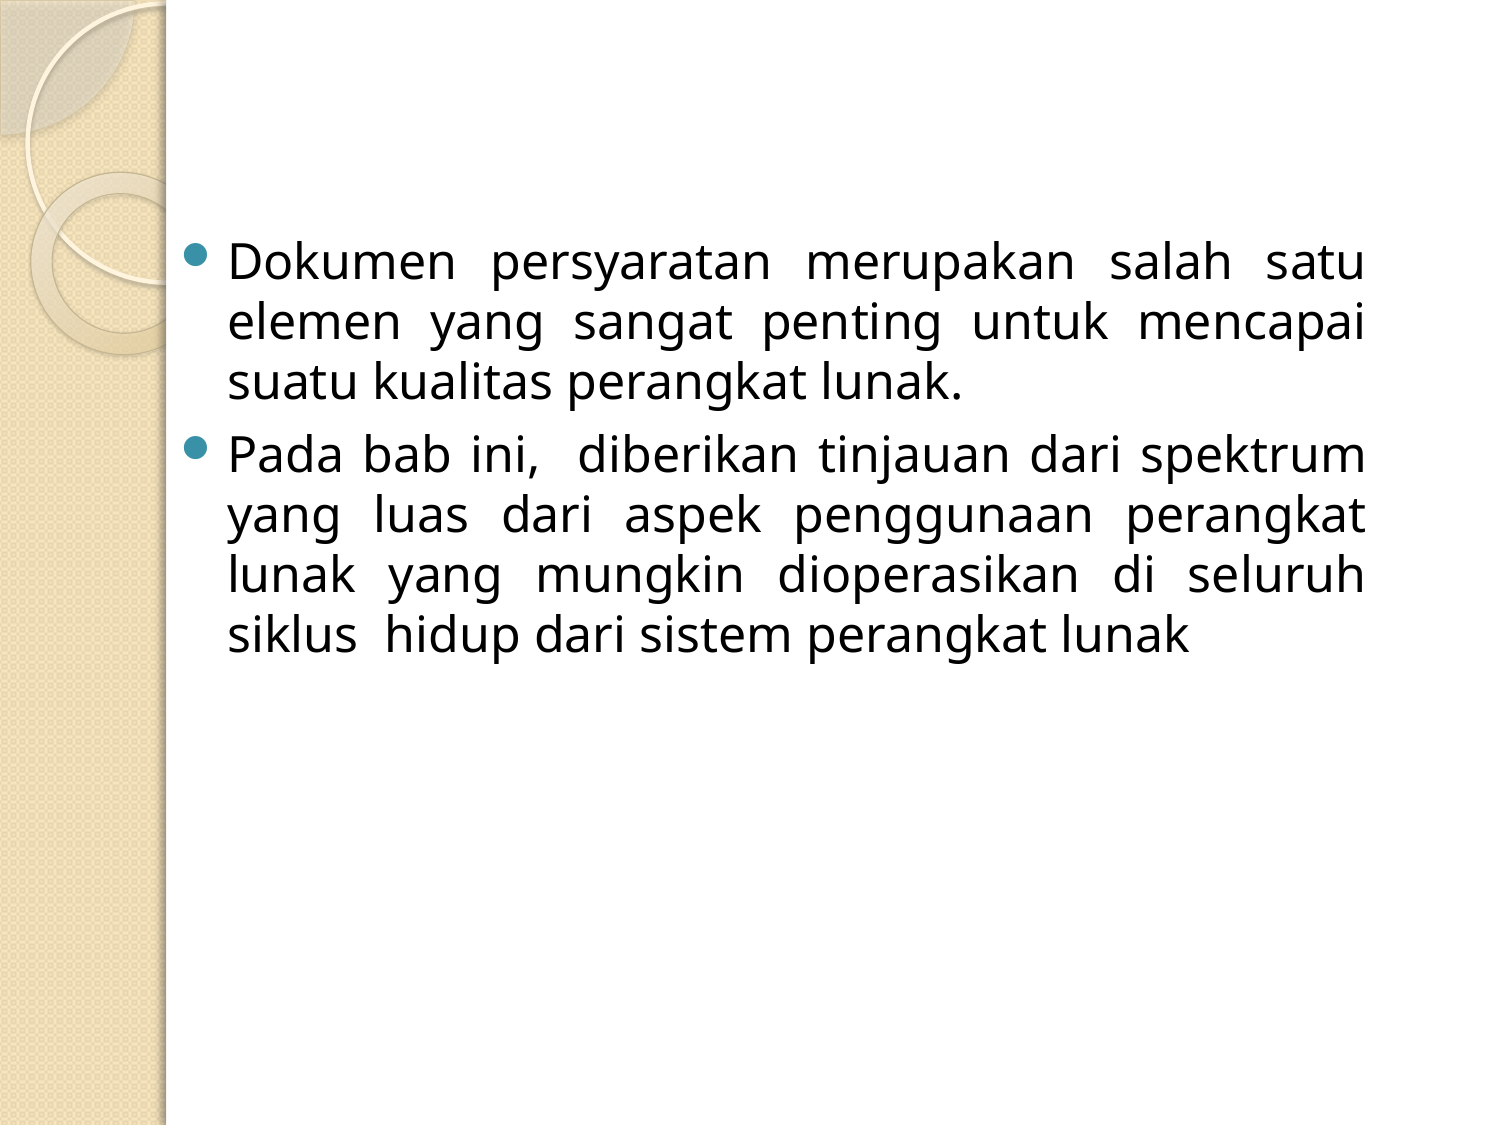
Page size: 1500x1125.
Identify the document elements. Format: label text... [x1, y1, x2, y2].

list Dokumen persyaratan merupakan salah satu elemen yang sangat penting untuk mencapai suatu kualitas perangkat lunak. Pada bab ini, diberikan tinjauan dari spektrum yang luas dari aspek penggunaan perangkat lunak yang mungkin dioperasikan di seluruh siklus hidup dari sistem perangkat lunak [152, 222, 1383, 1011]
